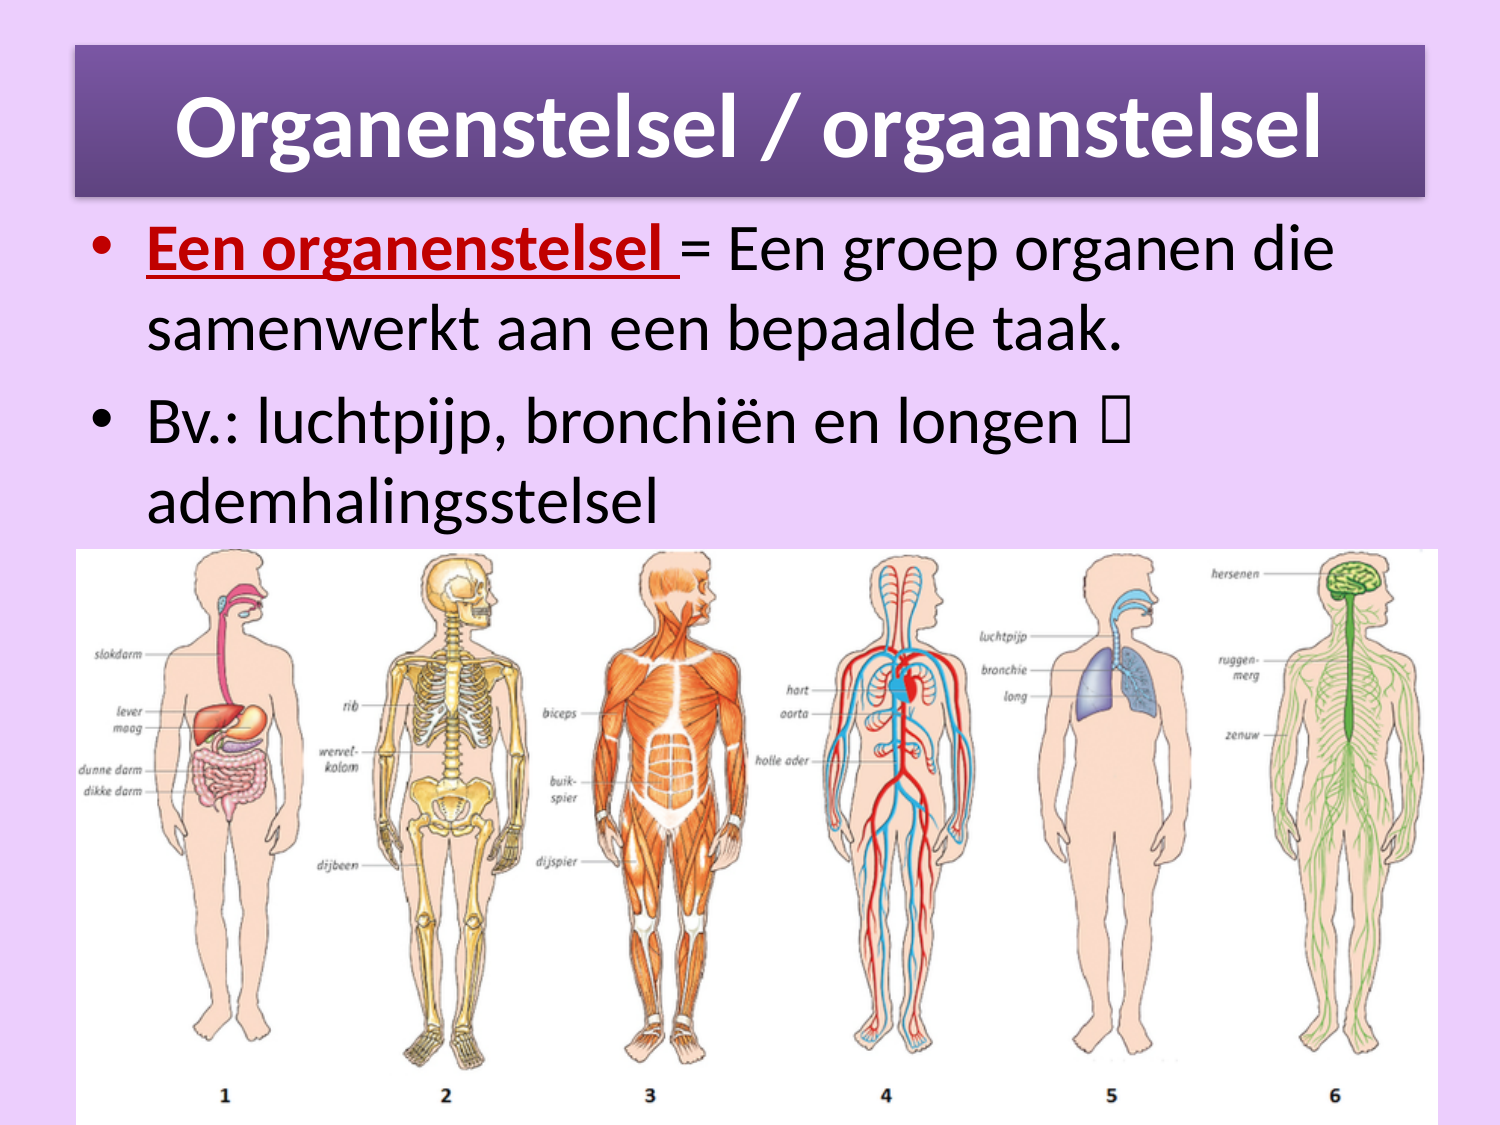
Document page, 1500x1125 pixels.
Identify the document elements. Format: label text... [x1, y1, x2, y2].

picture [76, 549, 1438, 1125]
title Organenstelsel / orgaanstelsel [75, 45, 1425, 196]
list Een organenstelsel = Een groep organen die samenwerkt aan een bepaalde taak. Bv.: luchtpijp, bronchiën en longen  ademhalingsstelsel [75, 196, 1425, 549]
